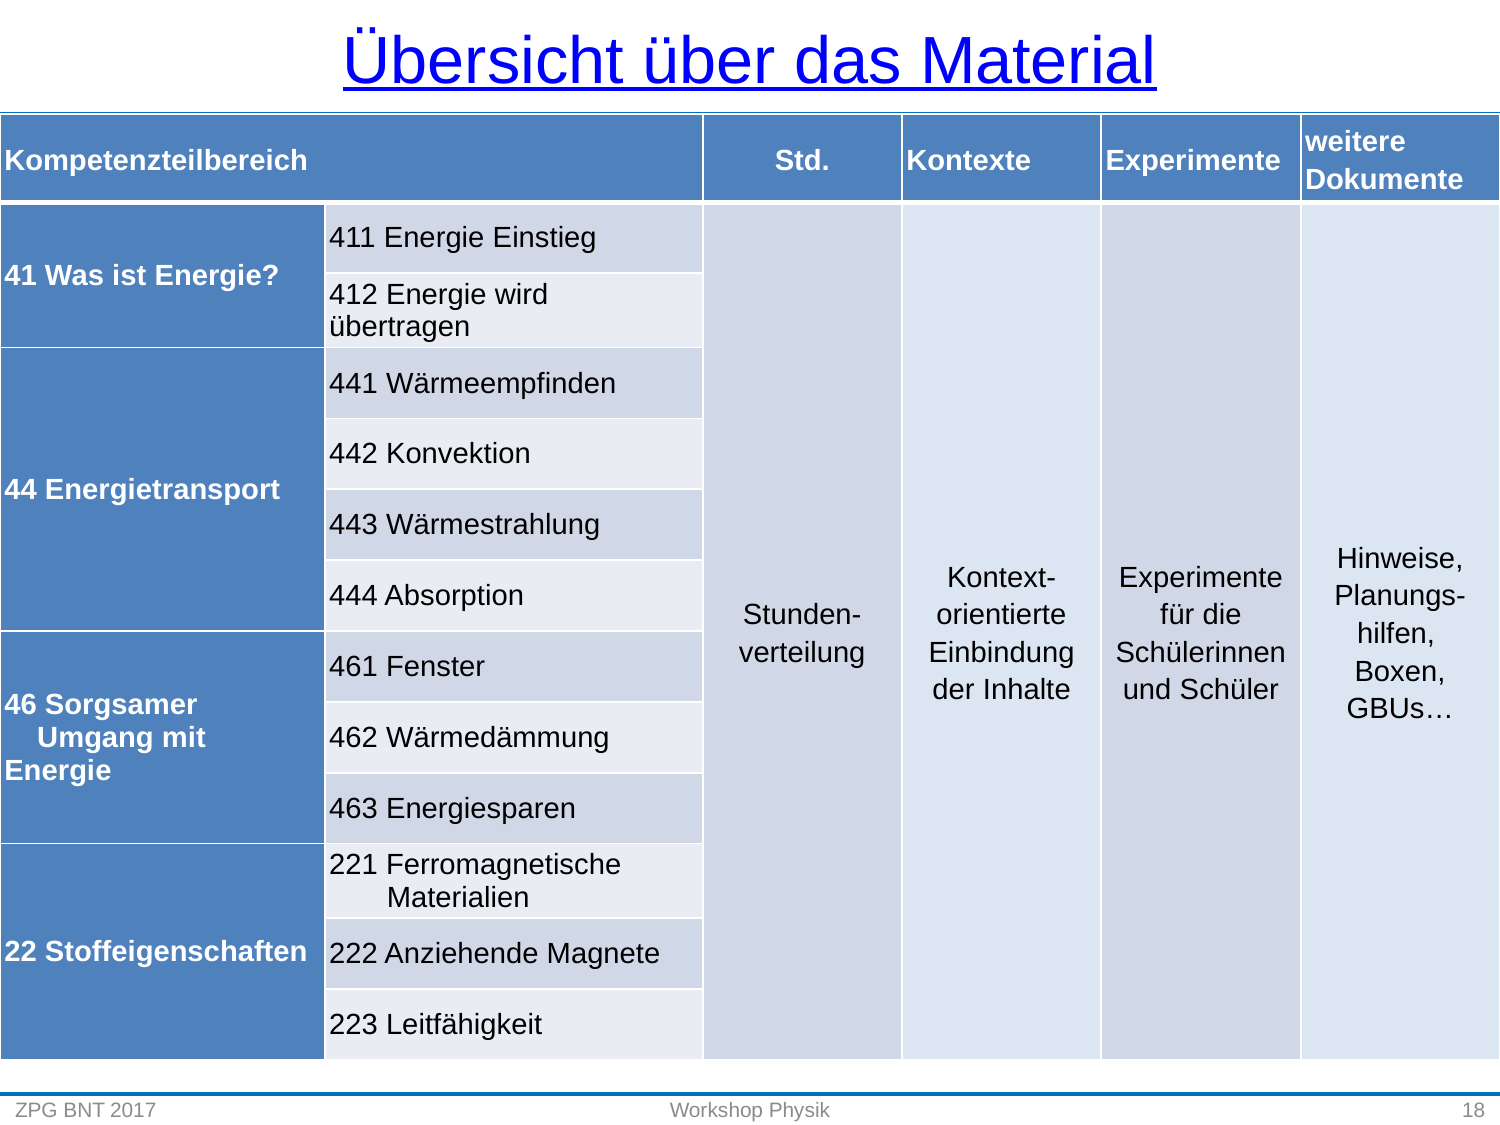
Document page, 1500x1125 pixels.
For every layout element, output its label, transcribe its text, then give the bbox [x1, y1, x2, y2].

table_cell 461 Fenster [326, 632, 702, 701]
table_cell Kontext-orientierte Einbindung der Inhalte [903, 205, 1100, 1059]
table_cell 221 Ferromagnetische Materialien [326, 844, 702, 917]
table_cell 444 Absorption [326, 561, 702, 630]
table_header Std. [704, 115, 901, 200]
table_cell Stunden-verteilung [704, 205, 901, 1059]
title Übersicht über das Material [0, 0, 1500, 113]
table_cell 22 Stoffeigenschaften [1, 844, 324, 1059]
table_header Kontexte [903, 115, 1100, 200]
table_cell 463 Energiesparen [326, 774, 702, 843]
table_header Kompetenzteilbereich [1, 115, 702, 200]
table_cell 441 Wärmeempfinden [326, 348, 702, 418]
table_cell 462 Wärmedämmung [326, 703, 702, 772]
table_cell Experimente für die Schülerinnen und Schüler [1102, 205, 1300, 1059]
table_cell 442 Konvektion [326, 419, 702, 488]
table_cell 411 Energie Einstieg [326, 205, 702, 272]
table_cell Hinweise, Planungs-hilfen, Boxen, GBUs… [1302, 205, 1499, 1059]
table_header Experimente [1102, 115, 1300, 200]
table_cell 222 Anziehende Magnete [326, 919, 702, 988]
footer Workshop Physik [512, 1094, 988, 1125]
table_cell 46 Sorgsamer Umgang mit Energie [1, 632, 324, 843]
slide_number ZPG BNT 2017 [0, 1094, 408, 1125]
table_cell 412 Energie wird übertragen [326, 274, 702, 347]
slide_number 18 [1104, 1094, 1500, 1125]
table_header weitere Dokumente [1302, 115, 1499, 200]
table_cell 223 Leitfähigkeit [326, 990, 702, 1059]
table_cell 41 Was ist Energie? [1, 205, 324, 347]
table_cell 443 Wärmestrahlung [326, 490, 702, 559]
table_cell 44 Energietransport [1, 348, 324, 630]
